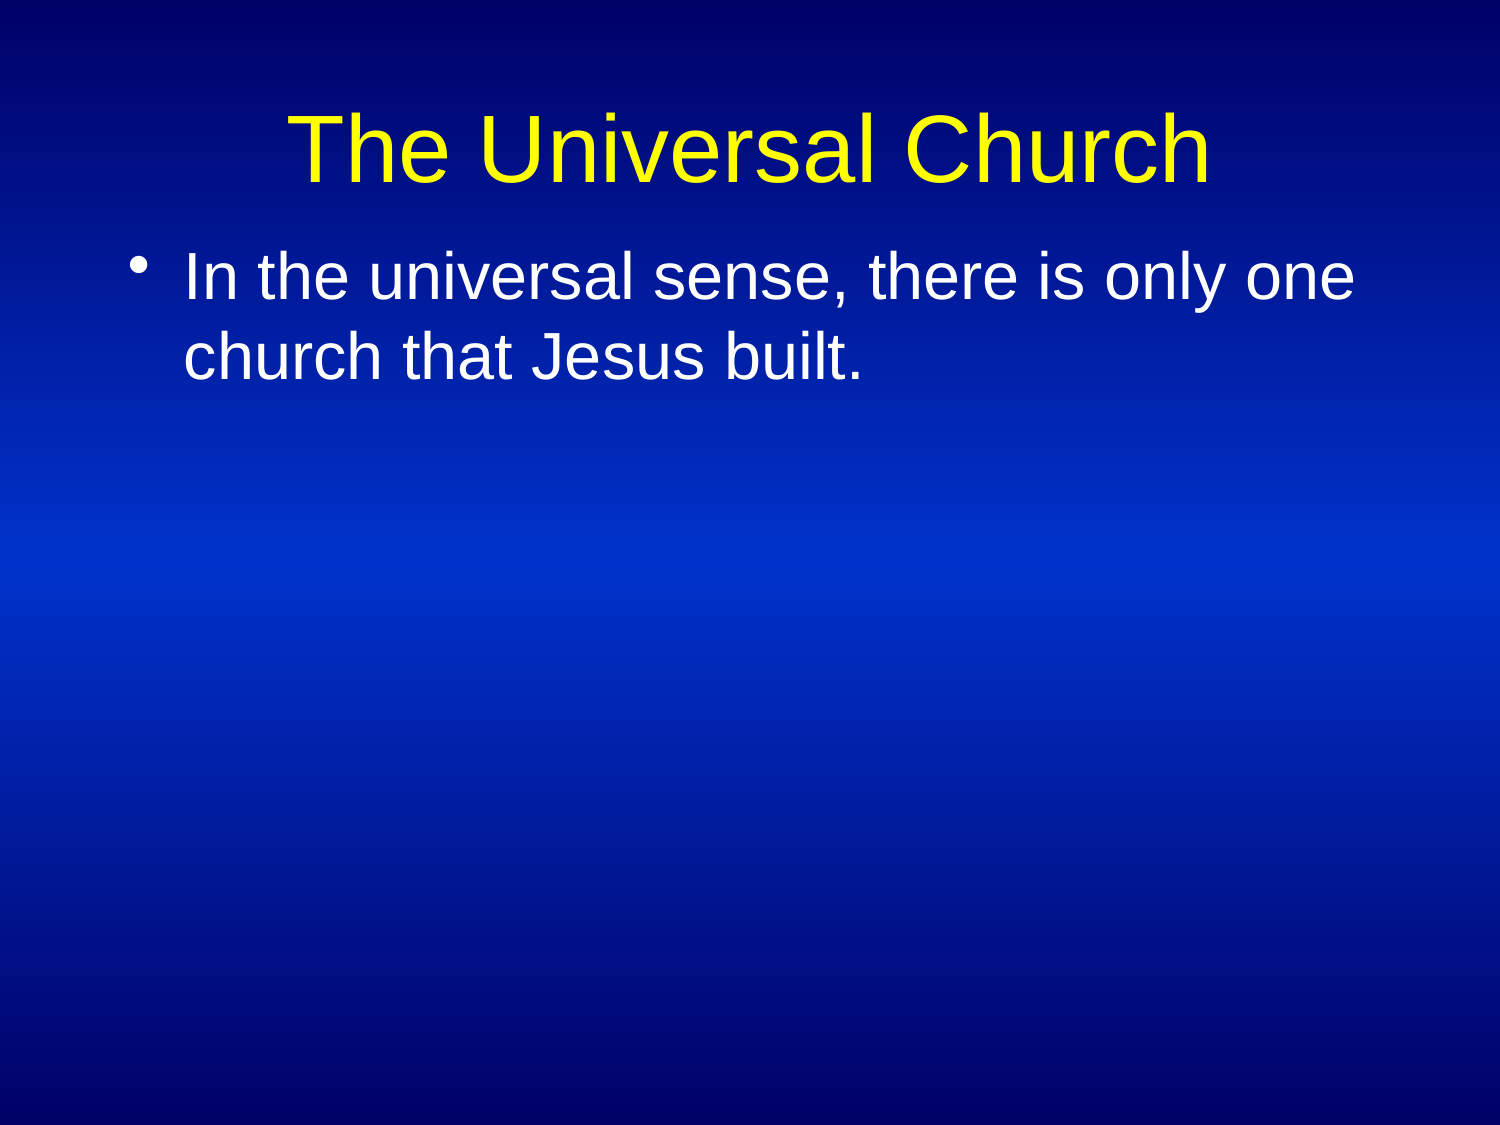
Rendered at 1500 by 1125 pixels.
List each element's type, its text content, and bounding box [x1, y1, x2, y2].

title The Universal Church [37, 50, 1463, 238]
list In the universal sense, there is only one church that Jesus built. [112, 224, 1463, 563]
